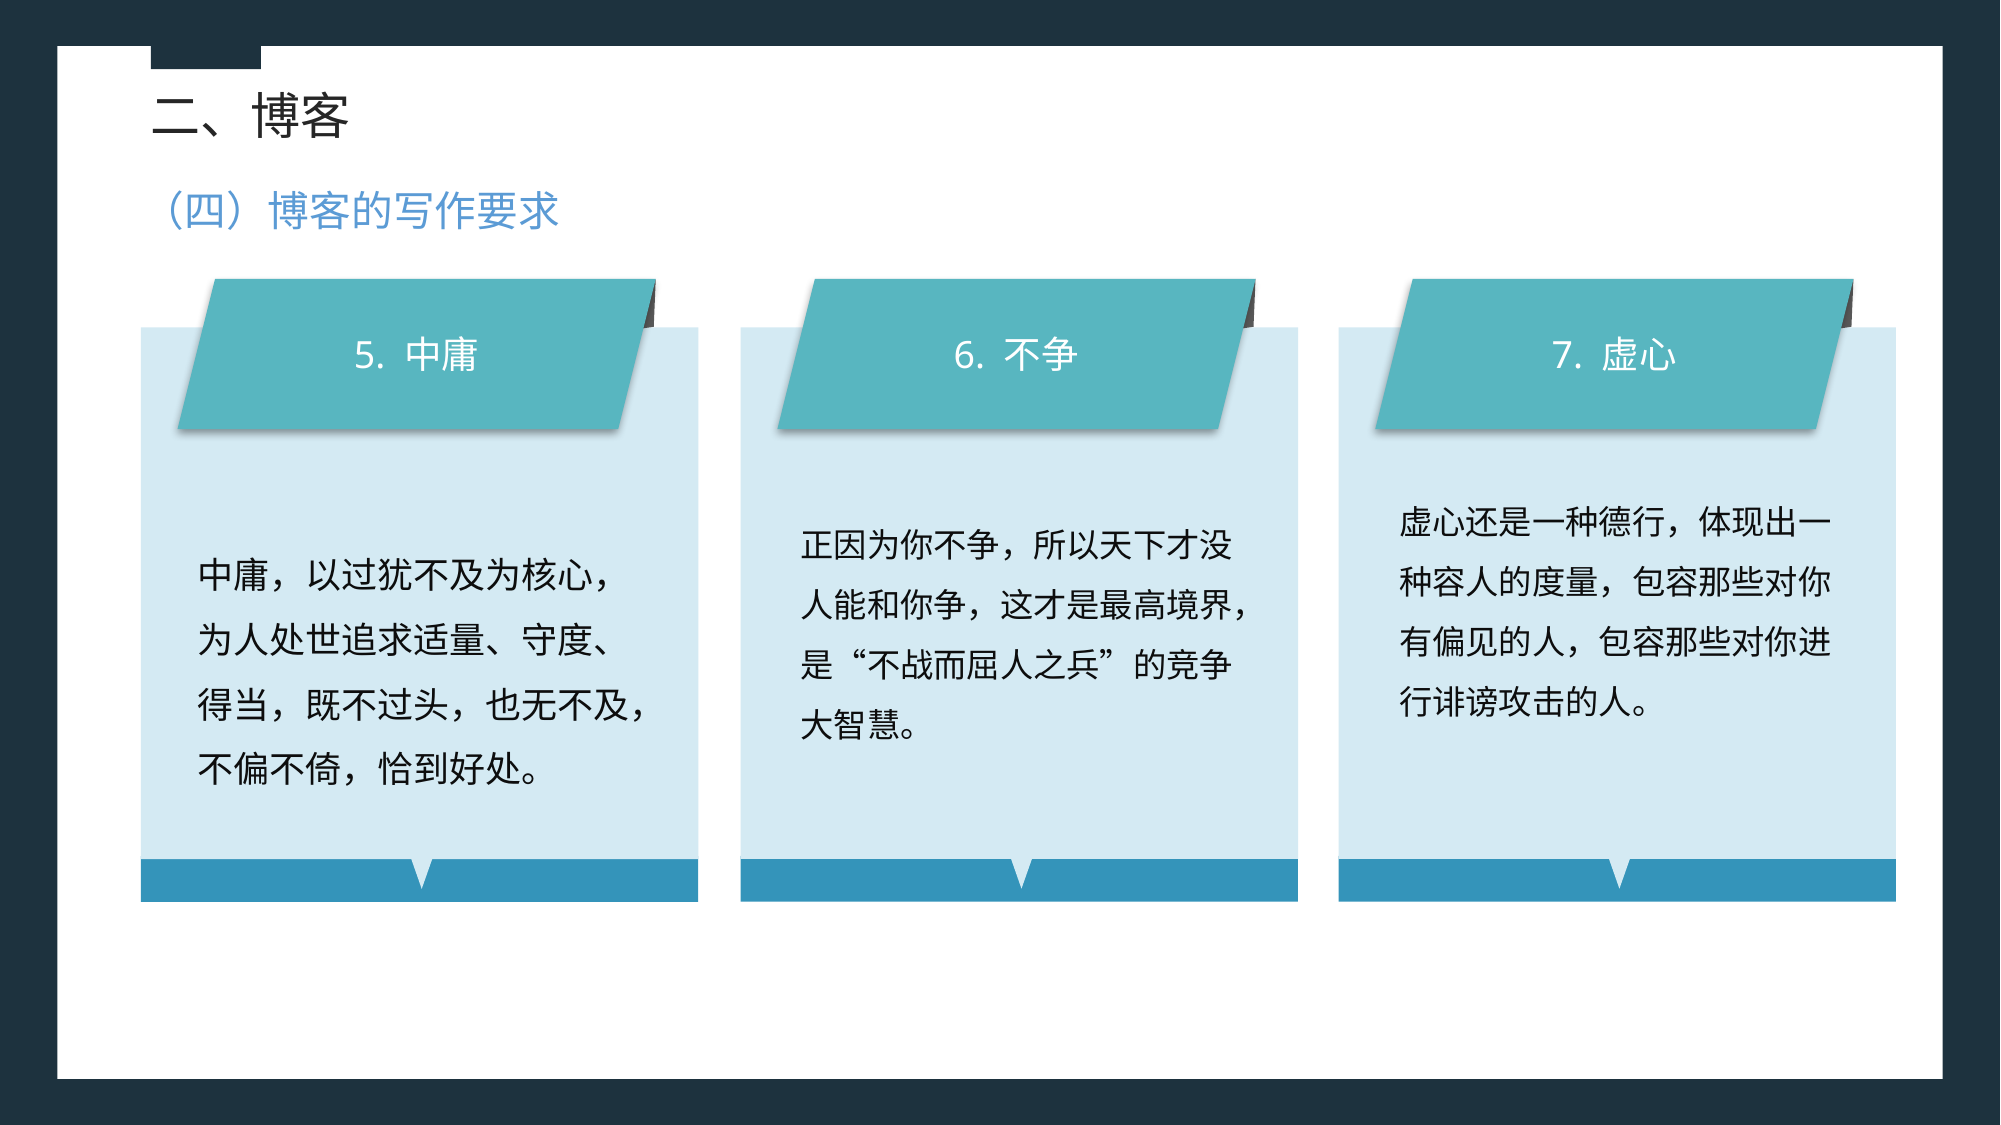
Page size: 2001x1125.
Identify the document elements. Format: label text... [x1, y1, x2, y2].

text_box （四）博客的写作要求 [127, 152, 1065, 243]
text_box 二、博客 [150, 77, 846, 152]
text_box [140, 278, 699, 902]
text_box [1338, 278, 1896, 902]
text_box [740, 278, 1299, 902]
